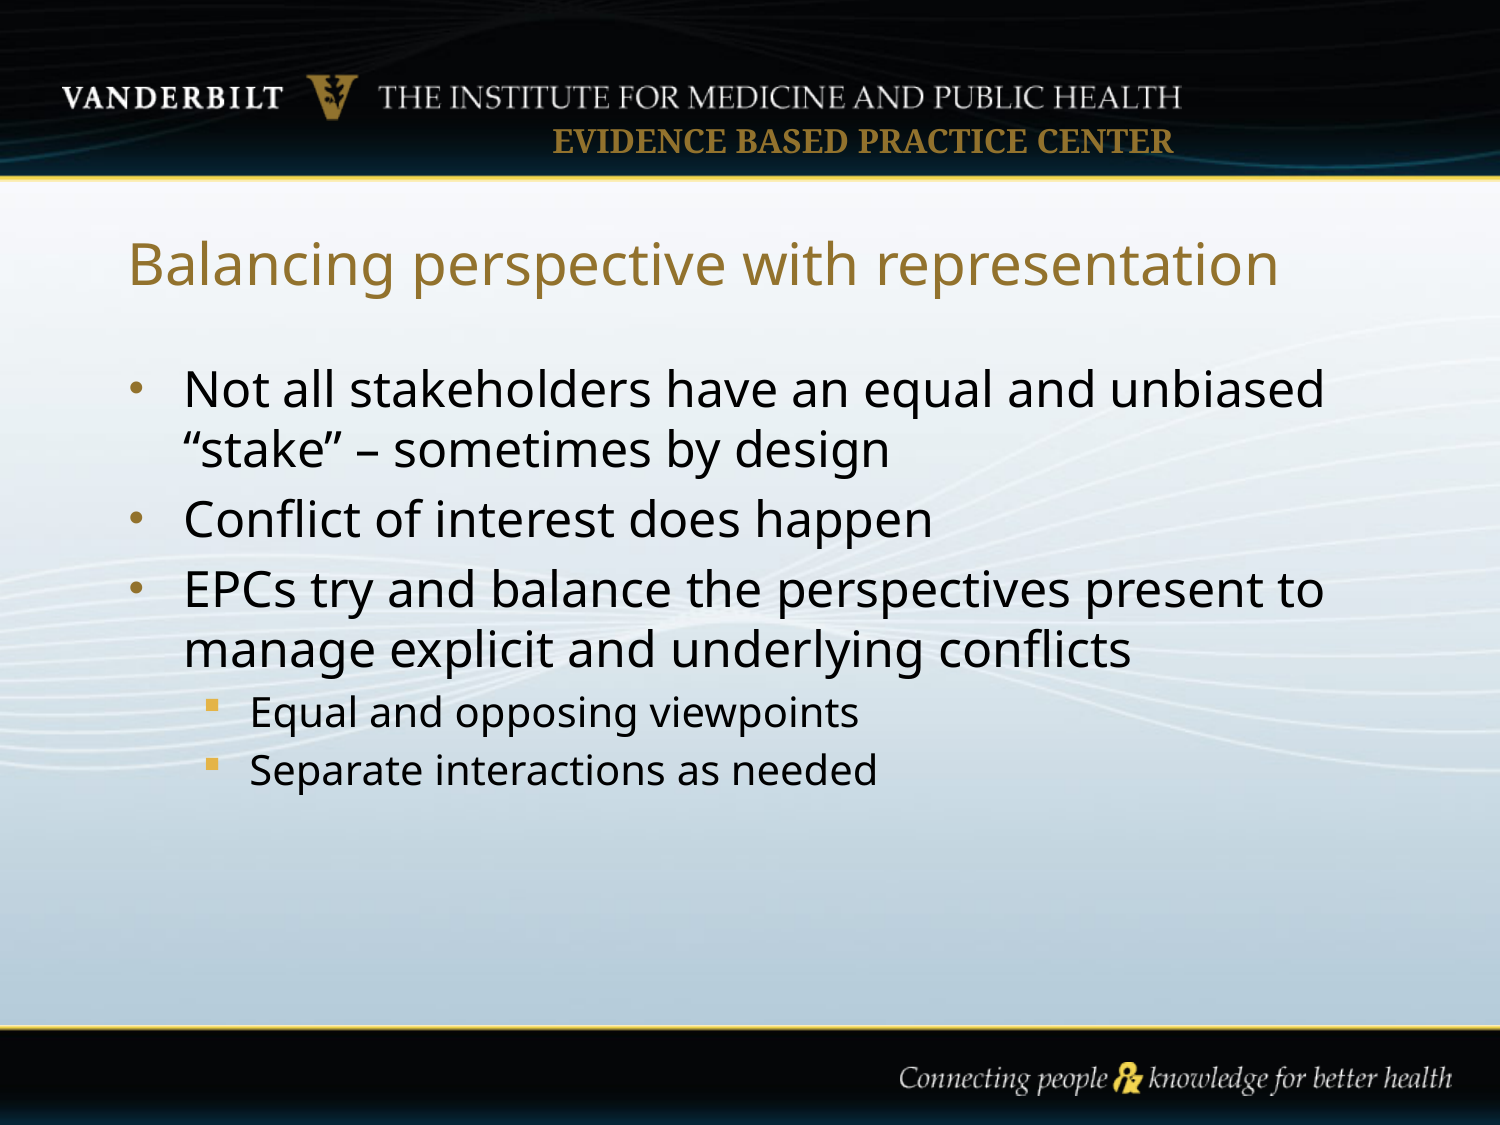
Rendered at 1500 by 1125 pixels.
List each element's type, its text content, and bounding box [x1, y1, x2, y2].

list Not all stakeholders have an equal and unbiased “stake” – sometimes by design Conflict of interest does happen EPCs try and balance the perspectives present to manage explicit and underlying conflicts Equal and opposing viewpoints Separate interactions as needed [112, 349, 1388, 988]
picture [0, 0, 1500, 1125]
title Balancing perspective with representation [112, 212, 1388, 313]
